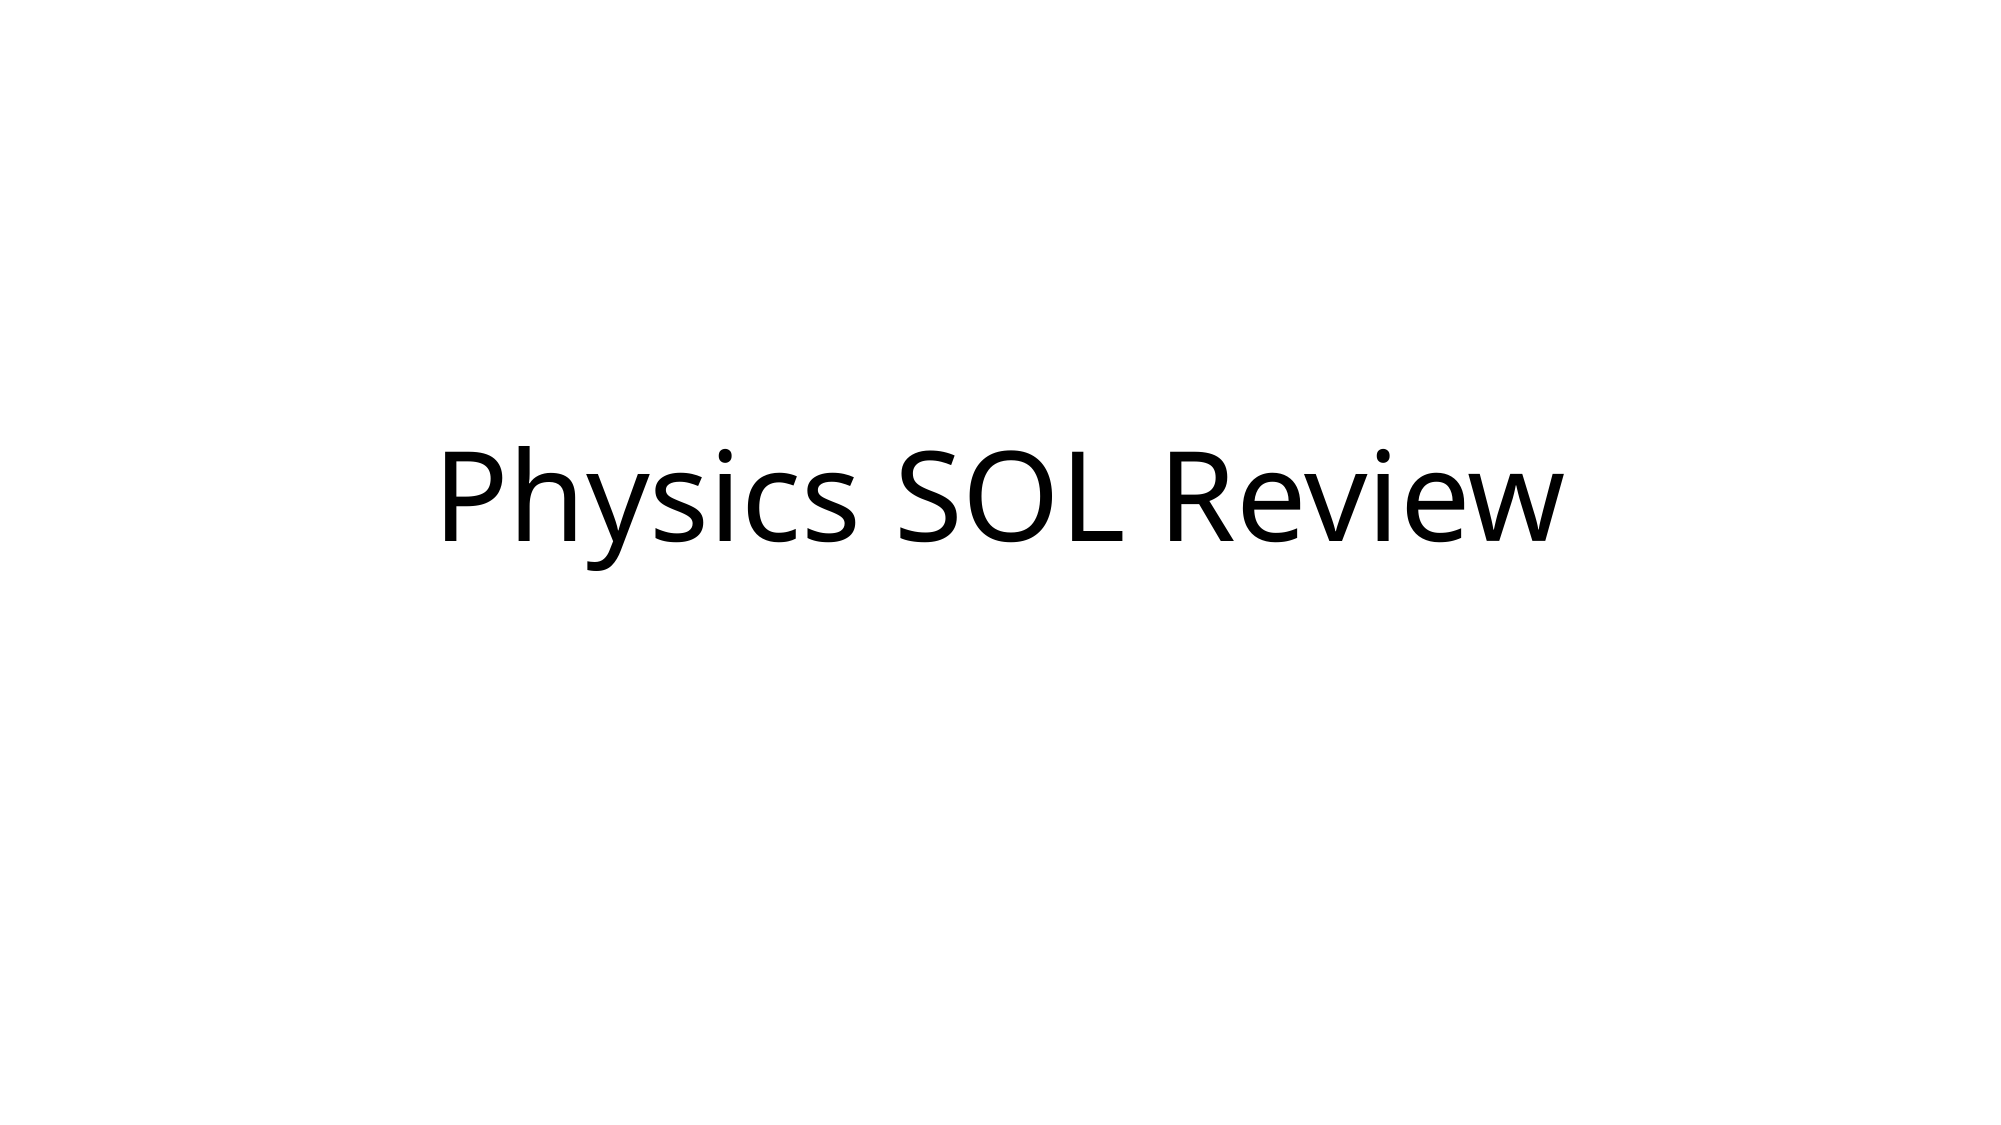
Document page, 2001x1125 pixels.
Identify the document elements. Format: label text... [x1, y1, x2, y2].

title Physics SOL Review [249, 184, 1750, 576]
